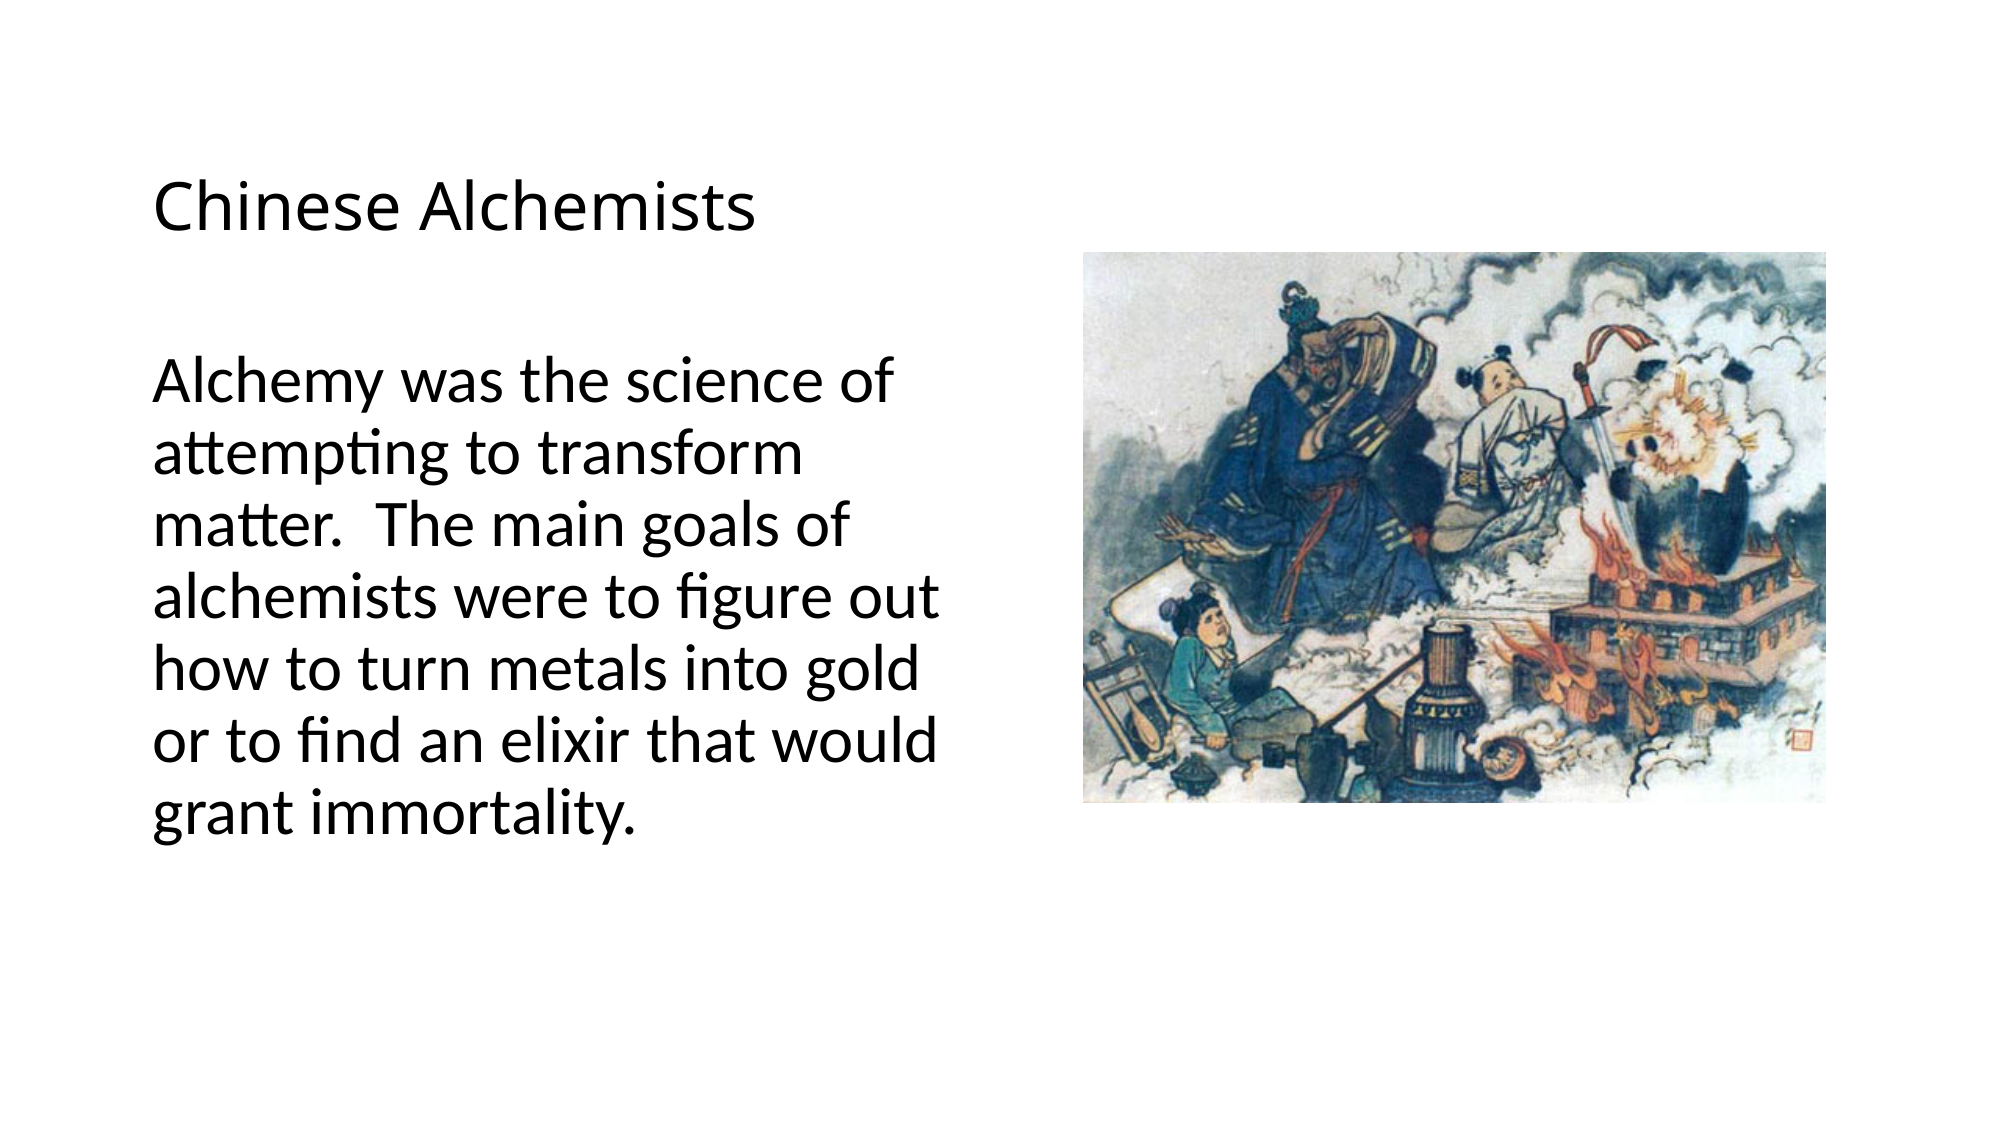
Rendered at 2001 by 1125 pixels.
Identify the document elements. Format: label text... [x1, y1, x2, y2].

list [1082, 252, 1826, 803]
title Chinese Alchemists [137, 75, 783, 253]
list Alchemy was the science of attempting to transform matter. The main goals of alchemists were to figure out how to turn metals into gold or to find an elixir that would grant immortality. [137, 337, 1002, 963]
